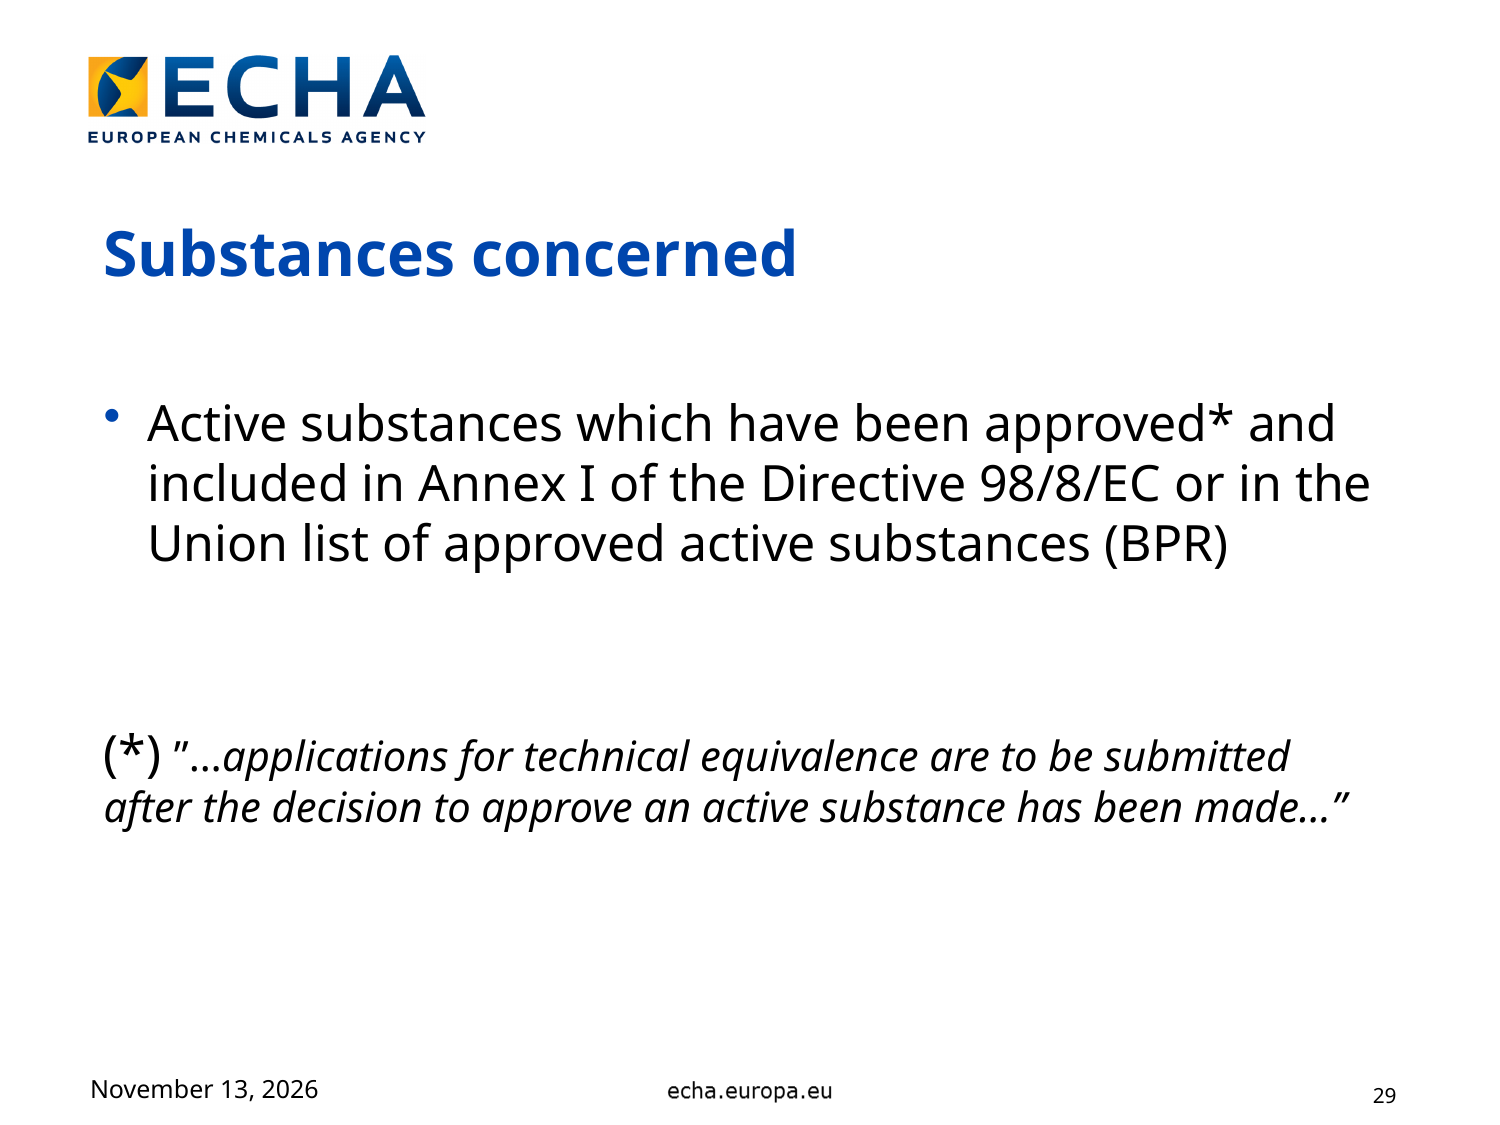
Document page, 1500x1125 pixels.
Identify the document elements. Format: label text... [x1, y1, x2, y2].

slide_number 29 [1174, 1074, 1412, 1125]
list Active substances which have been approved* and included in Annex I of the Directive 98/8/EC or in the Union list of approved active substances (BPR) (*) ”…applications for technical equivalence are to be submitted after the decision to approve an active substance has been made…” [88, 383, 1400, 1034]
picture [620, 1070, 880, 1125]
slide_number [74, 1066, 426, 1125]
list Substances concerned [88, 206, 1412, 296]
picture [88, 54, 426, 144]
